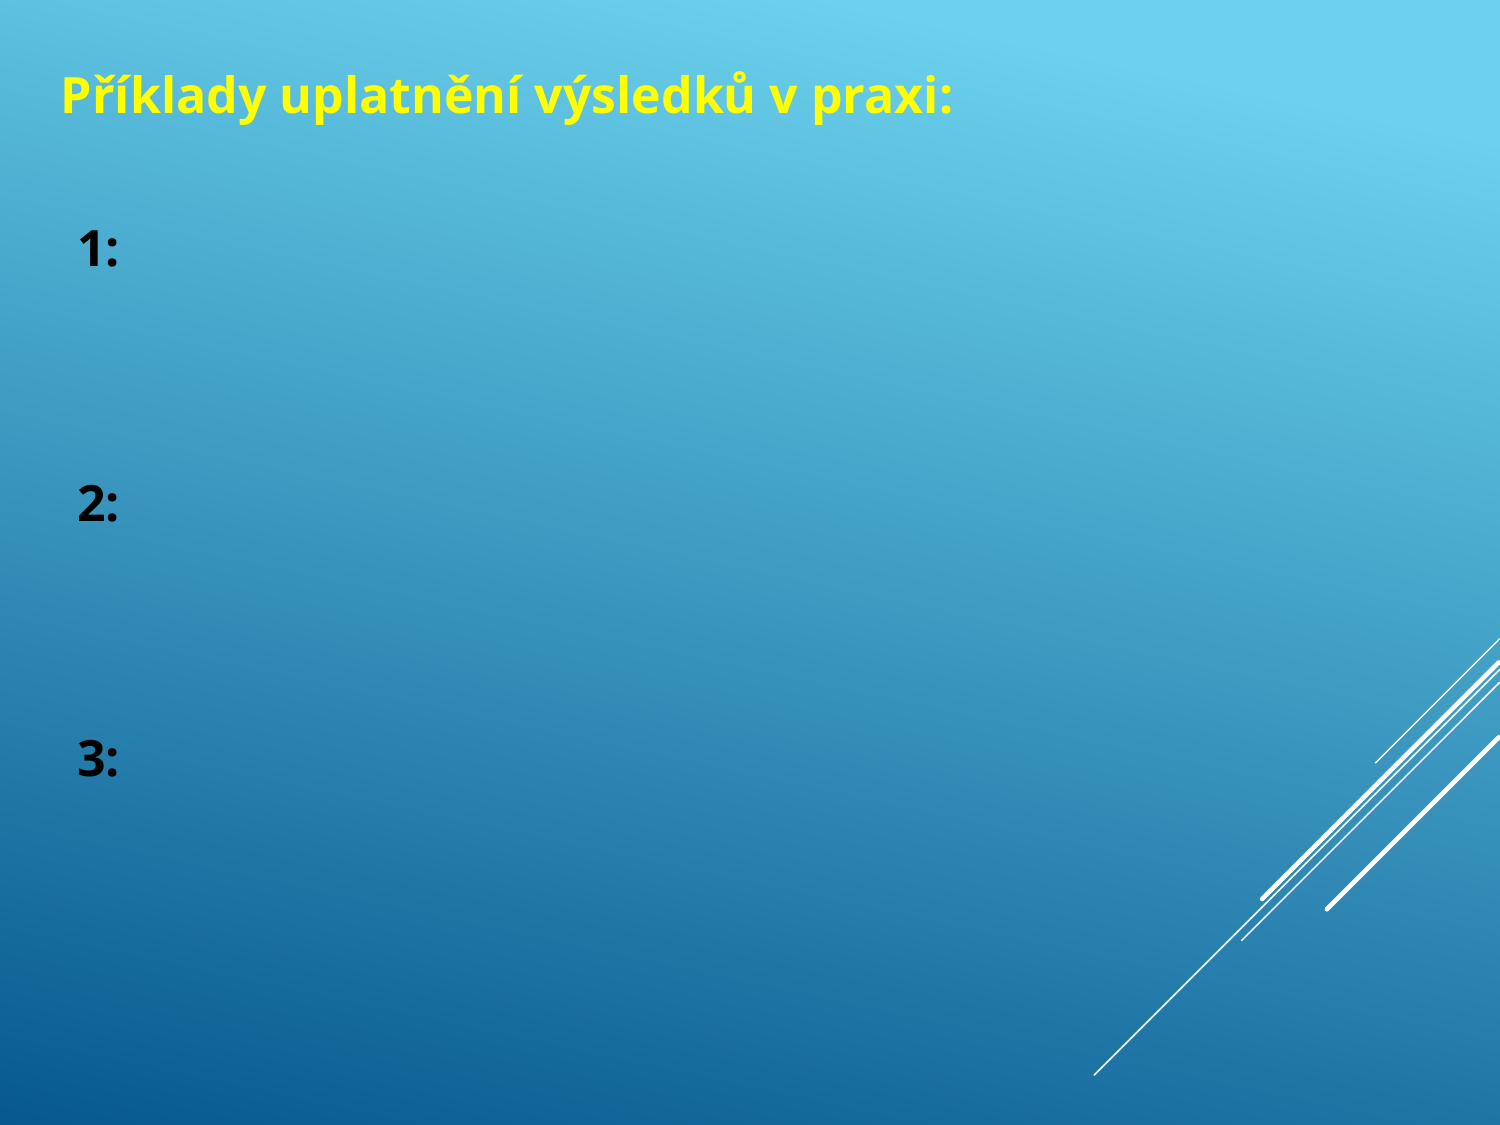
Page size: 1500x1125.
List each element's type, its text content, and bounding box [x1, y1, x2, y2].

text_box Příklady uplatnění výsledků v praxi: [46, 50, 1435, 132]
text_box 1: 2: 3: [62, 208, 1462, 921]
